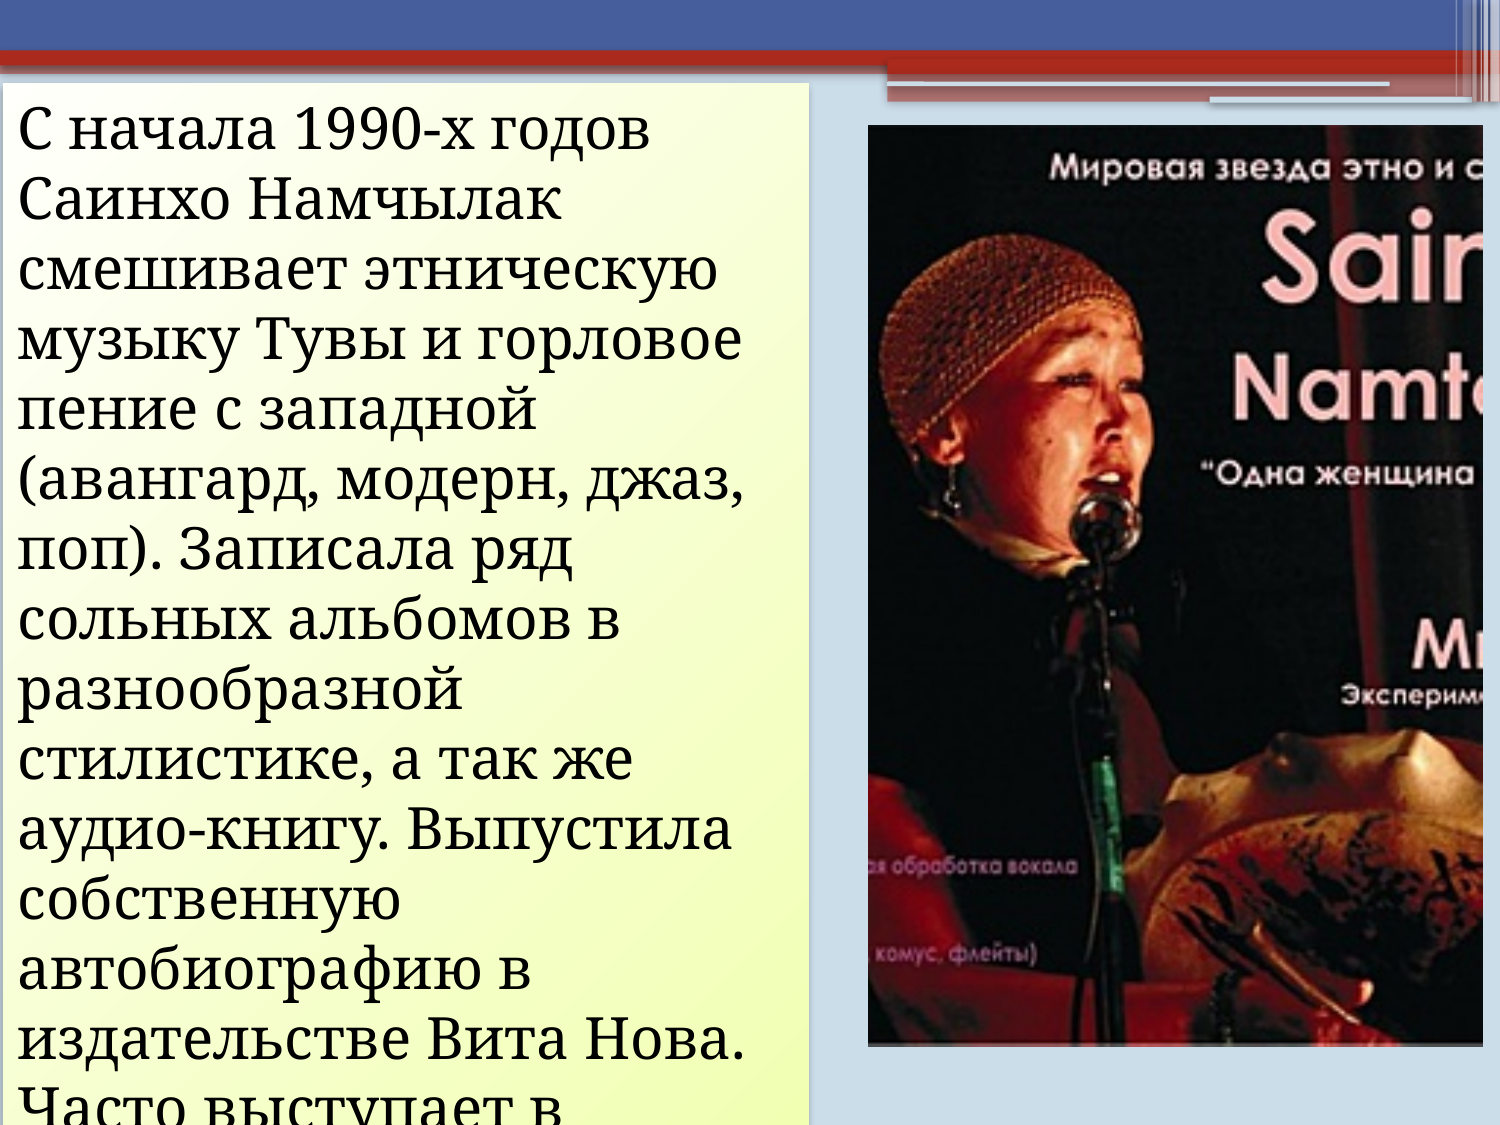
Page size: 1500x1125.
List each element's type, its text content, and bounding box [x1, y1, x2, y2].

text_box С начала 1990-х годов Саинхо Намчылак смешивает этническую музыку Тувы и горловое пение с западной (авангард, модерн, джаз, поп). Записала ряд сольных альбомов в разнообразной стилистике, а так же аудио-книгу. Выпустила собственную автобиографию в издательстве Вита Нова. Часто выступает в России. [2, 83, 810, 1125]
picture [867, 125, 1483, 1047]
